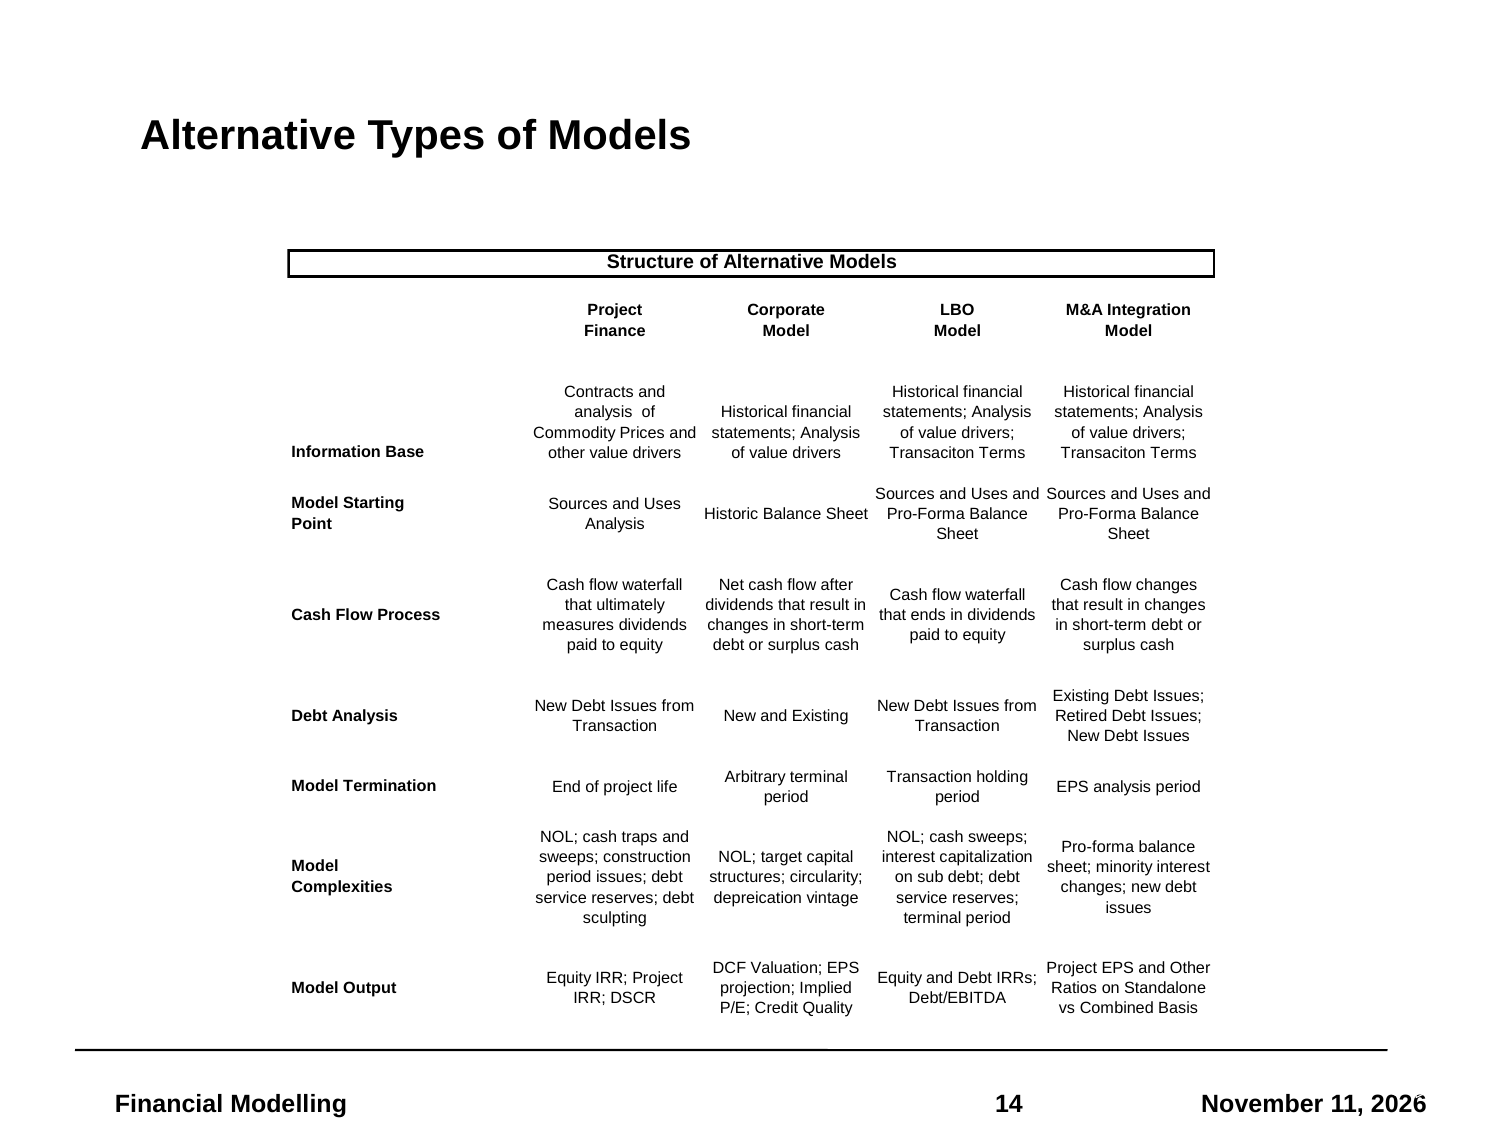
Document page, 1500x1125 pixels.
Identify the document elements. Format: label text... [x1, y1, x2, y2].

title Alternative Types of Models [124, 99, 1413, 226]
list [287, 249, 1216, 1030]
